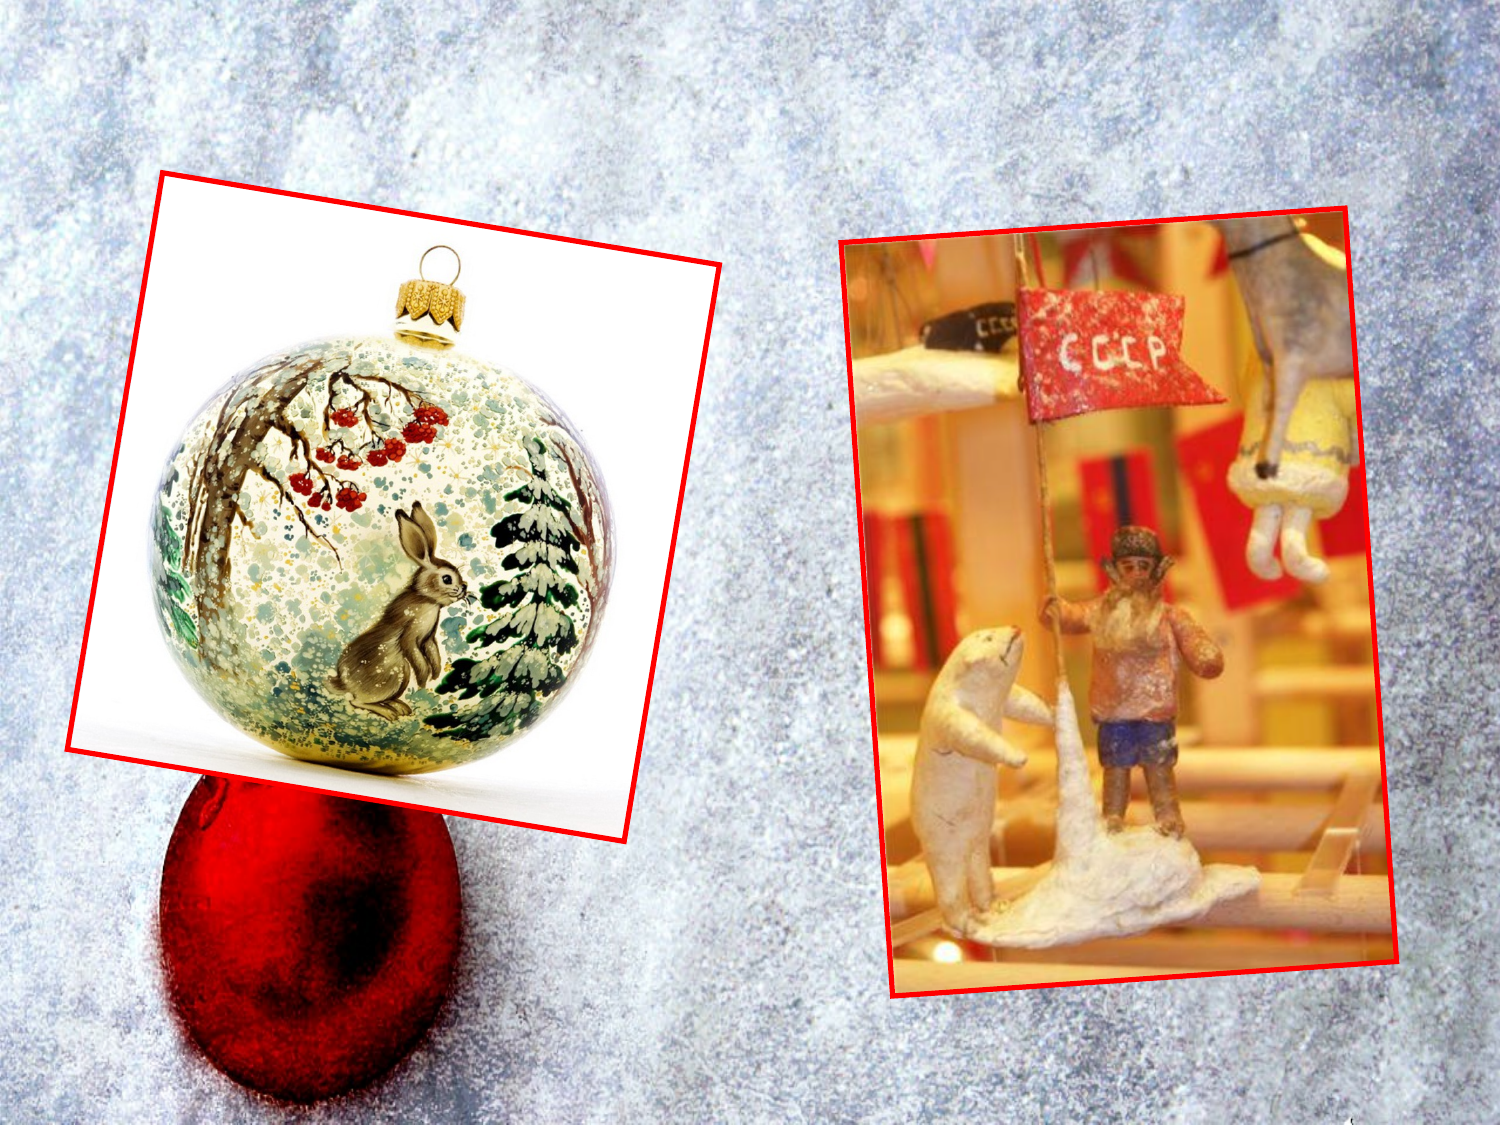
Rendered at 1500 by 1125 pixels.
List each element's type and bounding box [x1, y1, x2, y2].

picture [0, 0, 1500, 1125]
list [113, 217, 674, 797]
